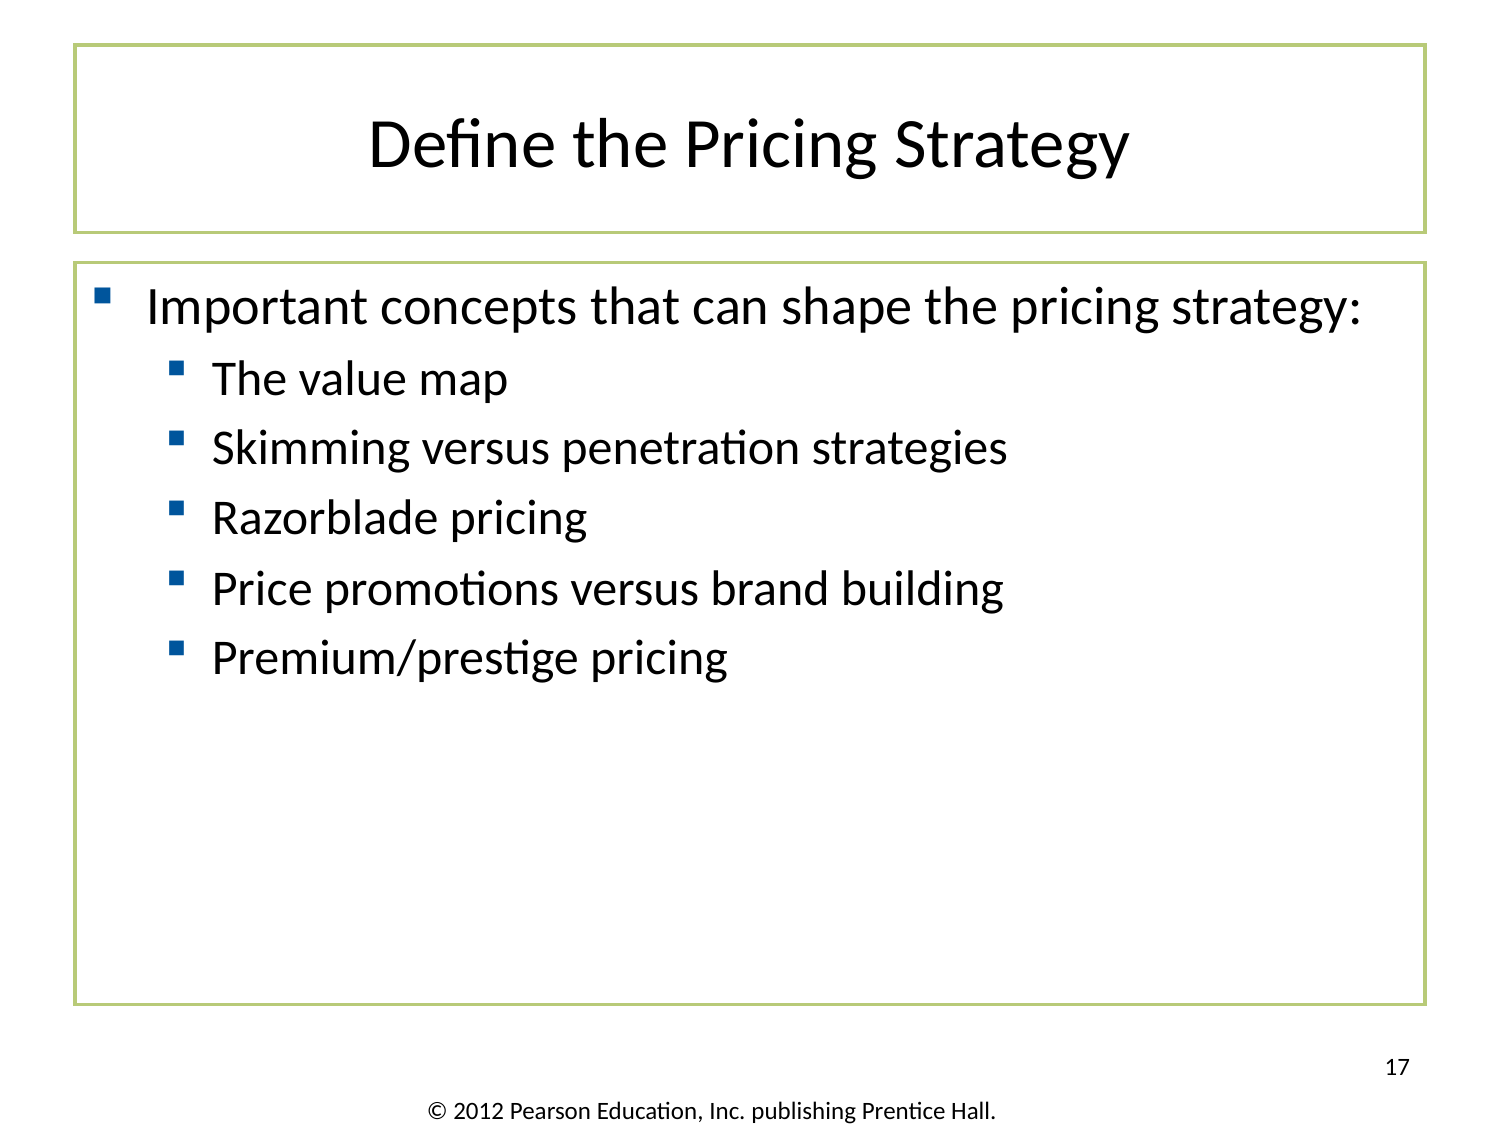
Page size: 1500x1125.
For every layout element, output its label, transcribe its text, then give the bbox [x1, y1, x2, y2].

title Define the Pricing Strategy [73, 43, 1427, 234]
list Important concepts that can shape the pricing strategy: The value map Skimming versus penetration strategies Razorblade pricing Price promotions versus brand building Premium/prestige pricing [73, 261, 1427, 1006]
slide_number 17 [1074, 1042, 1425, 1103]
